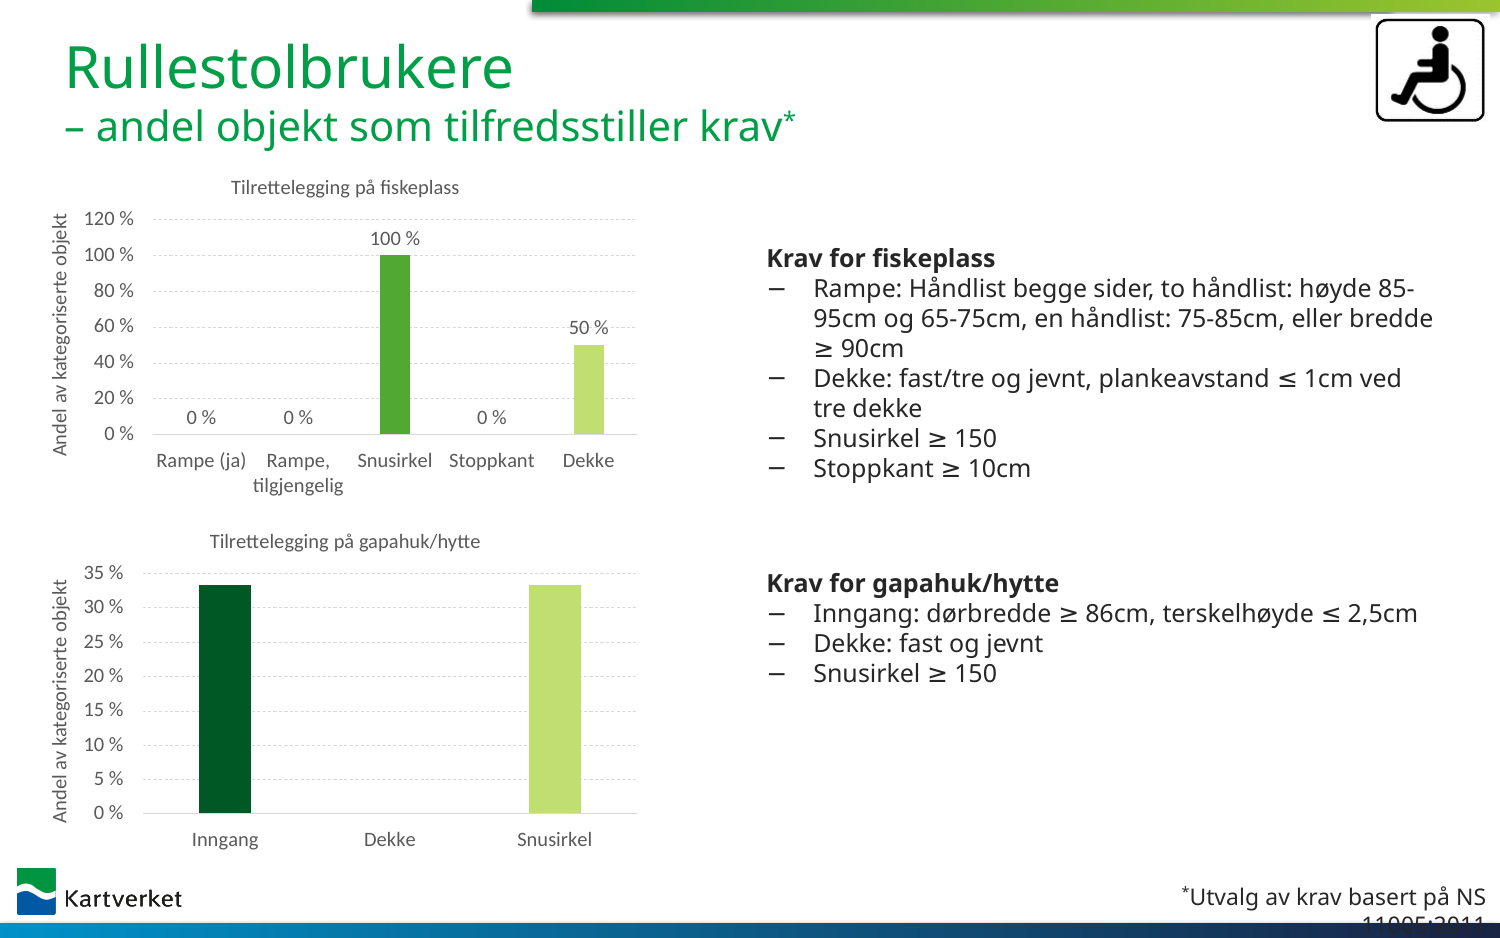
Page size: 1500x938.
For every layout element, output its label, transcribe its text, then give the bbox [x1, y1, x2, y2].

picture [1371, 13, 1491, 127]
picture [41, 166, 650, 505]
picture [41, 520, 650, 859]
text_box *Utvalg av krav basert på NS 11005:2011 [1068, 873, 1500, 938]
text_box Krav for gapahuk/hytte Inngang: dørbredde ≥ 86cm, terskelhøyde ≤ 2,5cm Dekke: fast og jevnt Snusirkel ≥ 150 [751, 560, 1452, 695]
text_box Krav for fiskeplass Rampe: Håndlist begge sider, to håndlist: høyde 85-95cm og 65-75cm, en håndlist: 75-85cm, eller bredde ≥ 90cm Dekke: fast/tre og jevnt, plankeavstand ≤ 1cm ved tre dekke Snusirkel ≥ 150 Stoppkant ≥ 10cm [751, 235, 1452, 490]
text_box Rullestolbrukere – andel objekt som tilfredsstiller krav* [49, 29, 1431, 158]
